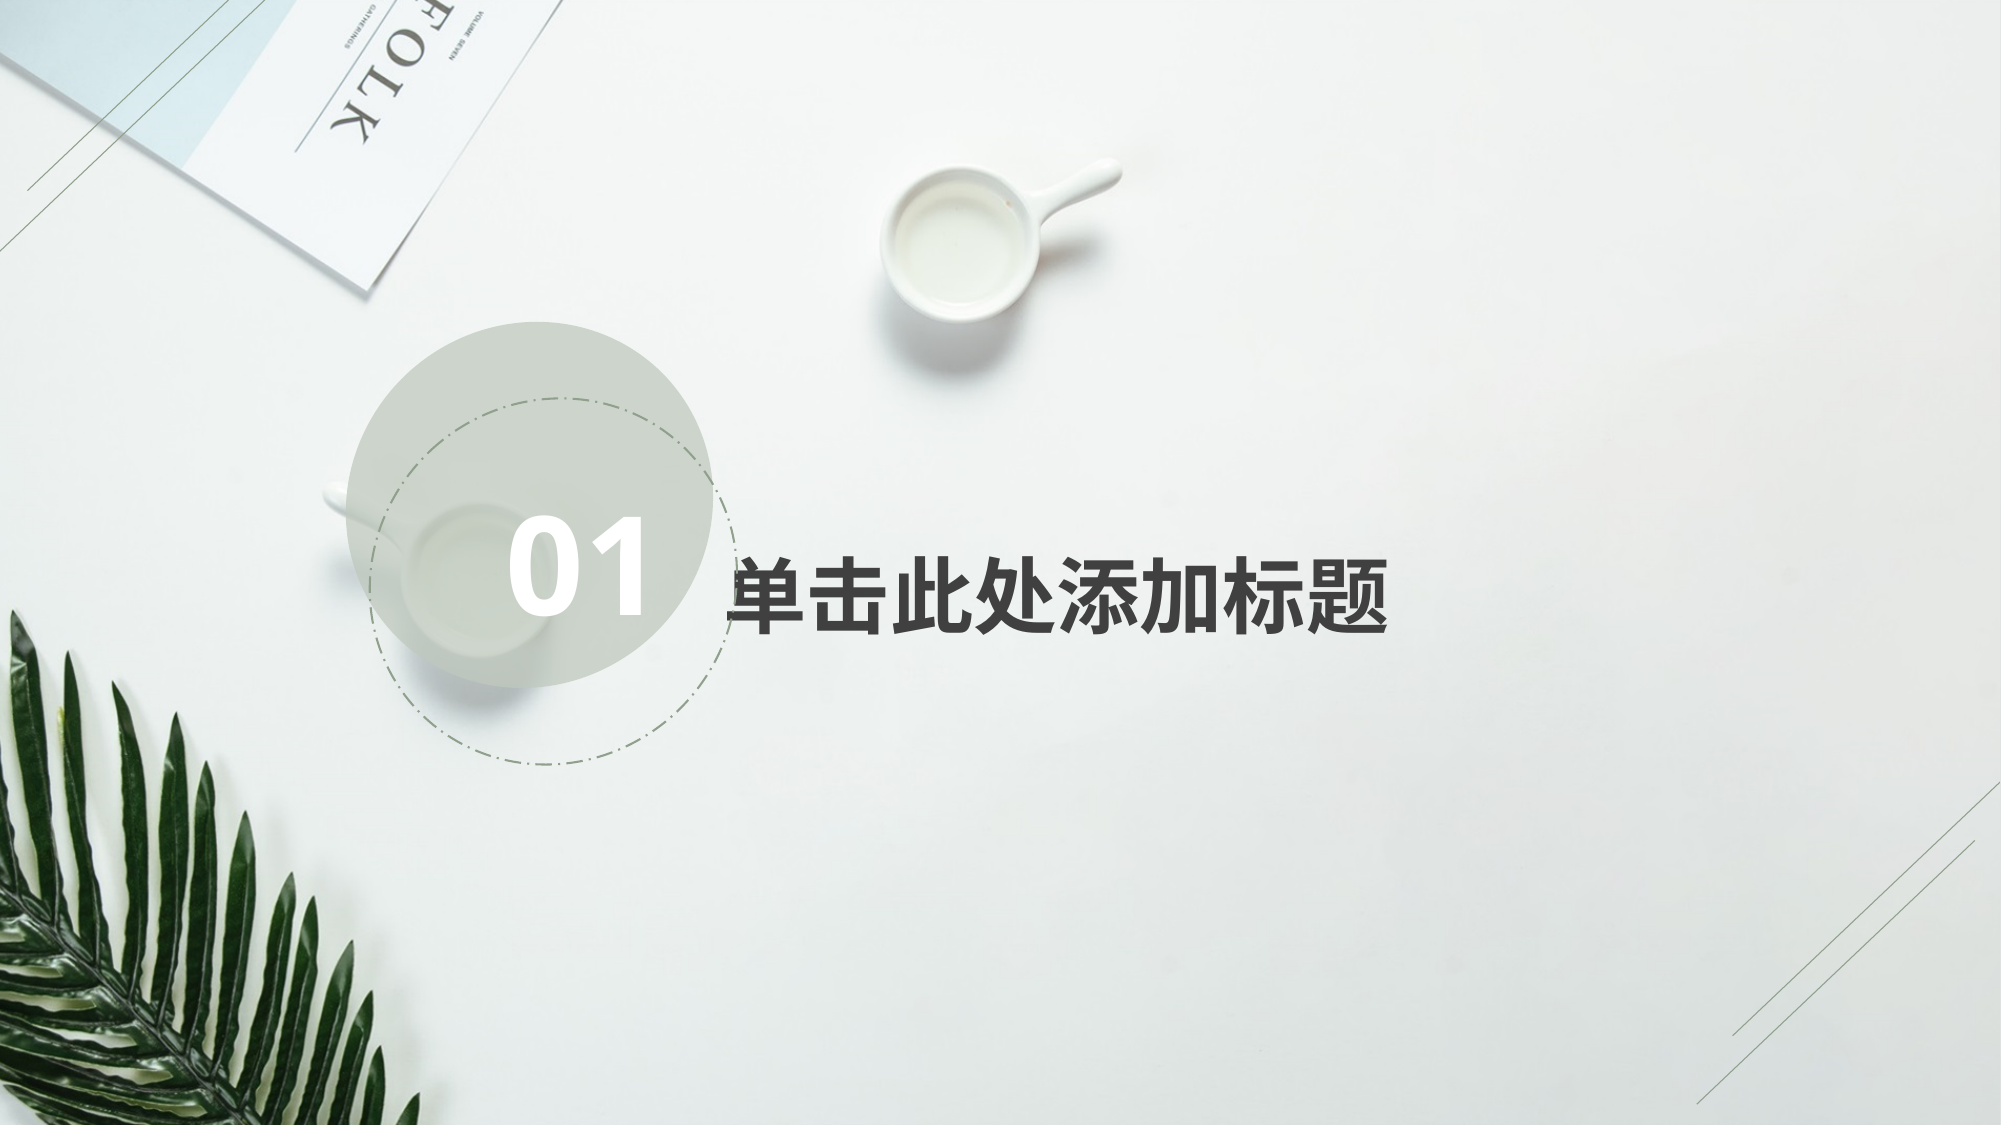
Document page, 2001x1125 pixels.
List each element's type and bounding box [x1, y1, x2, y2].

text_box [27, 0, 306, 191]
text_box [1696, 840, 1975, 1105]
text_box [0, 0, 270, 259]
text_box [325, 338, 758, 748]
picture [0, 0, 2000, 1125]
text_box [1732, 771, 2000, 1036]
